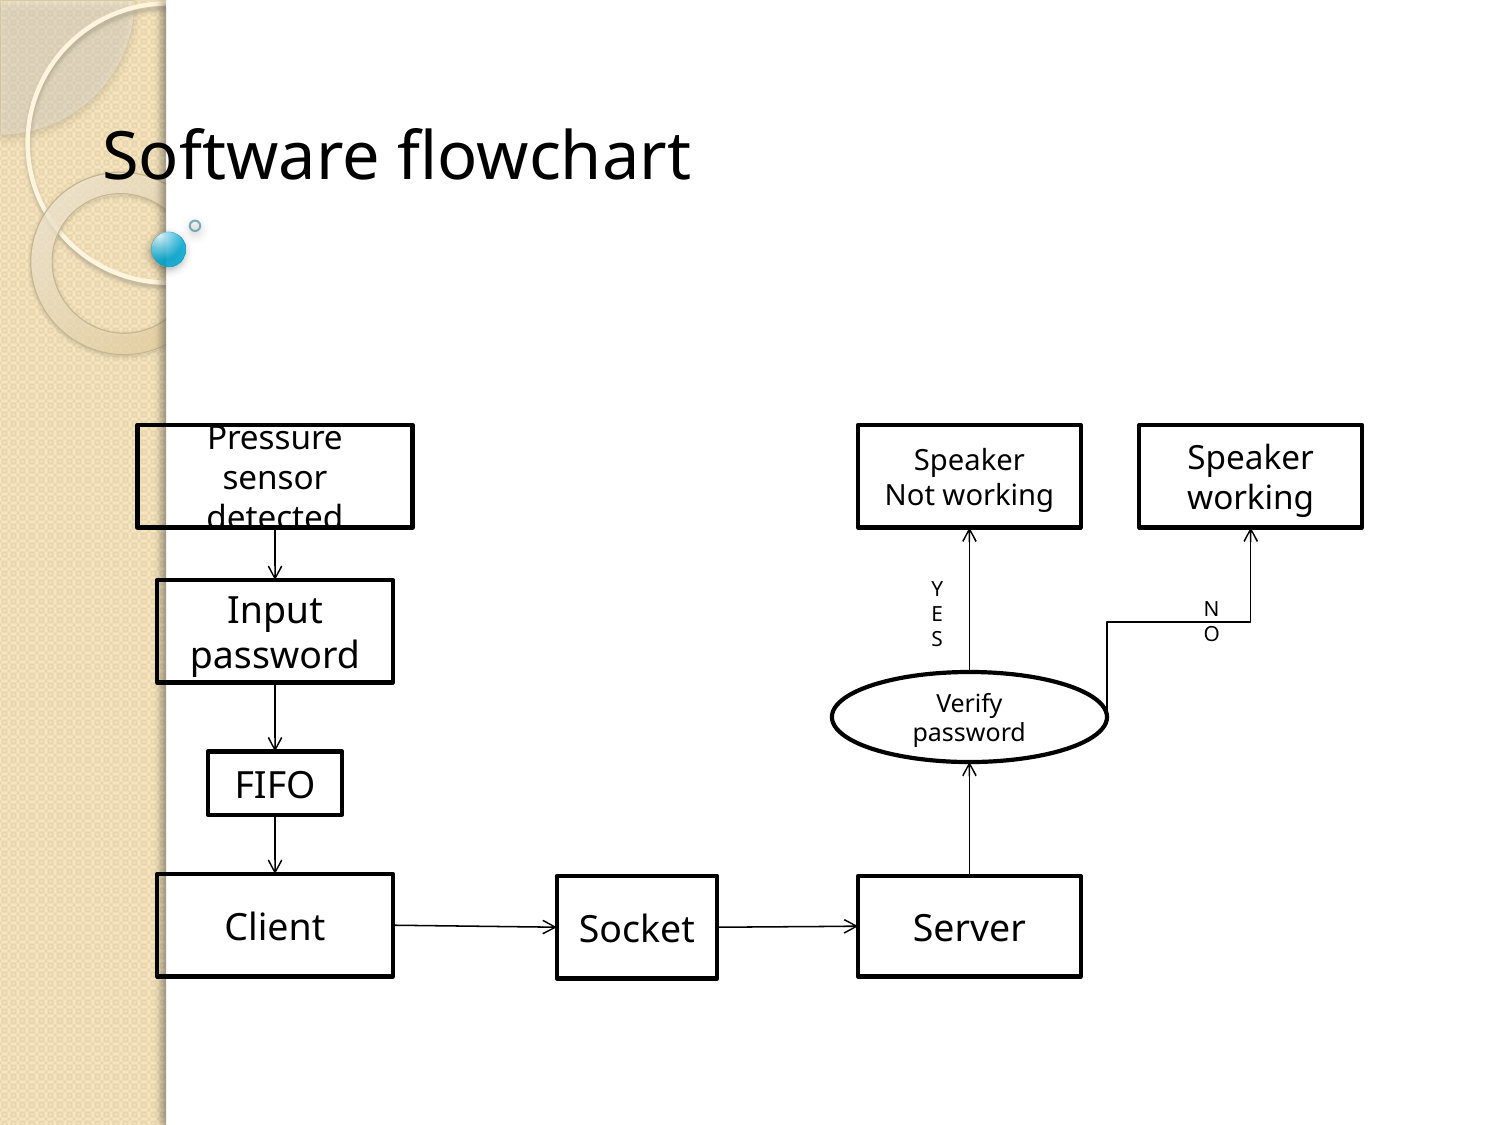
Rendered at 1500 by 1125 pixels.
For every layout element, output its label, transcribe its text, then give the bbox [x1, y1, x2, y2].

title Software flowchart [87, 75, 788, 200]
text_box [137, 424, 1363, 979]
